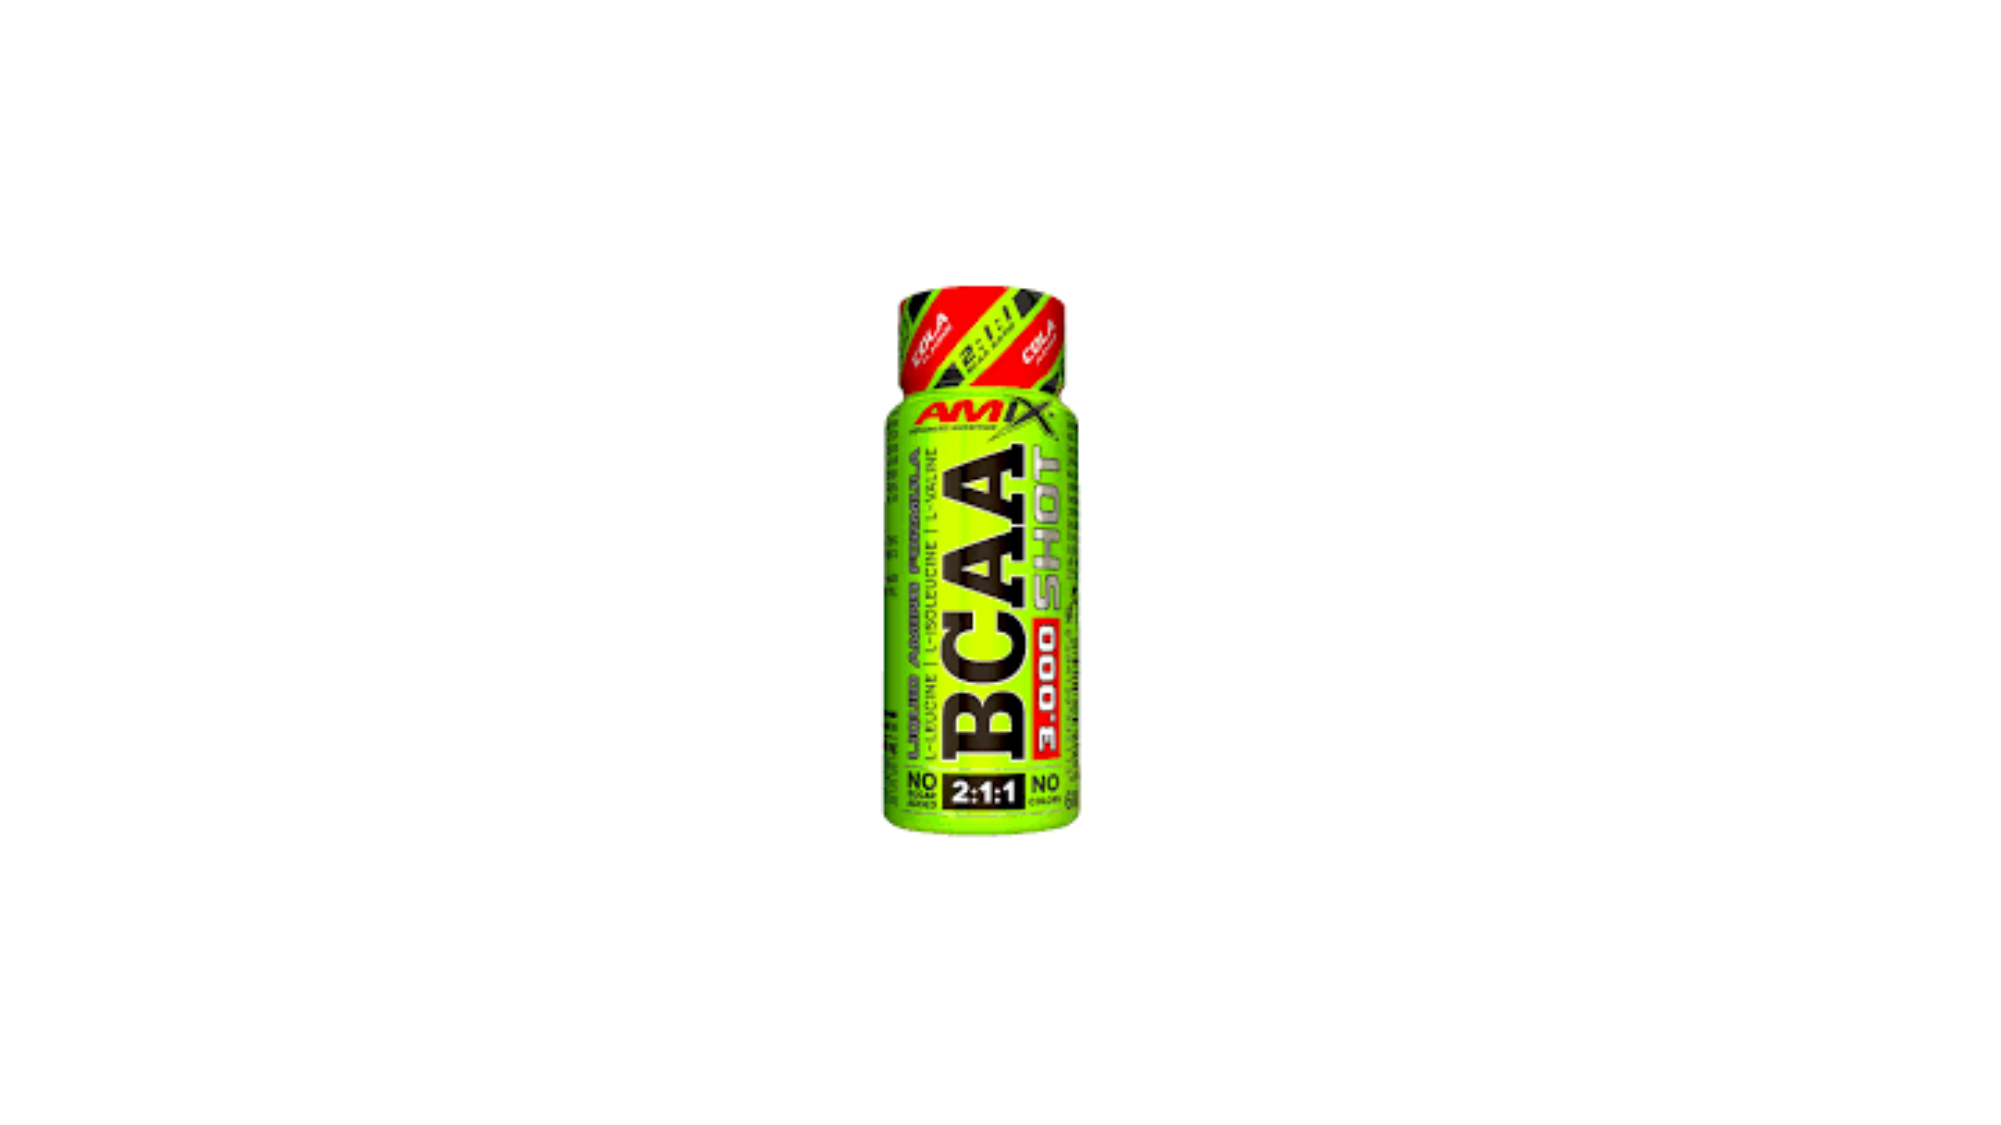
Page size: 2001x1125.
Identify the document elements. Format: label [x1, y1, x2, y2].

picture [688, 251, 1312, 874]
